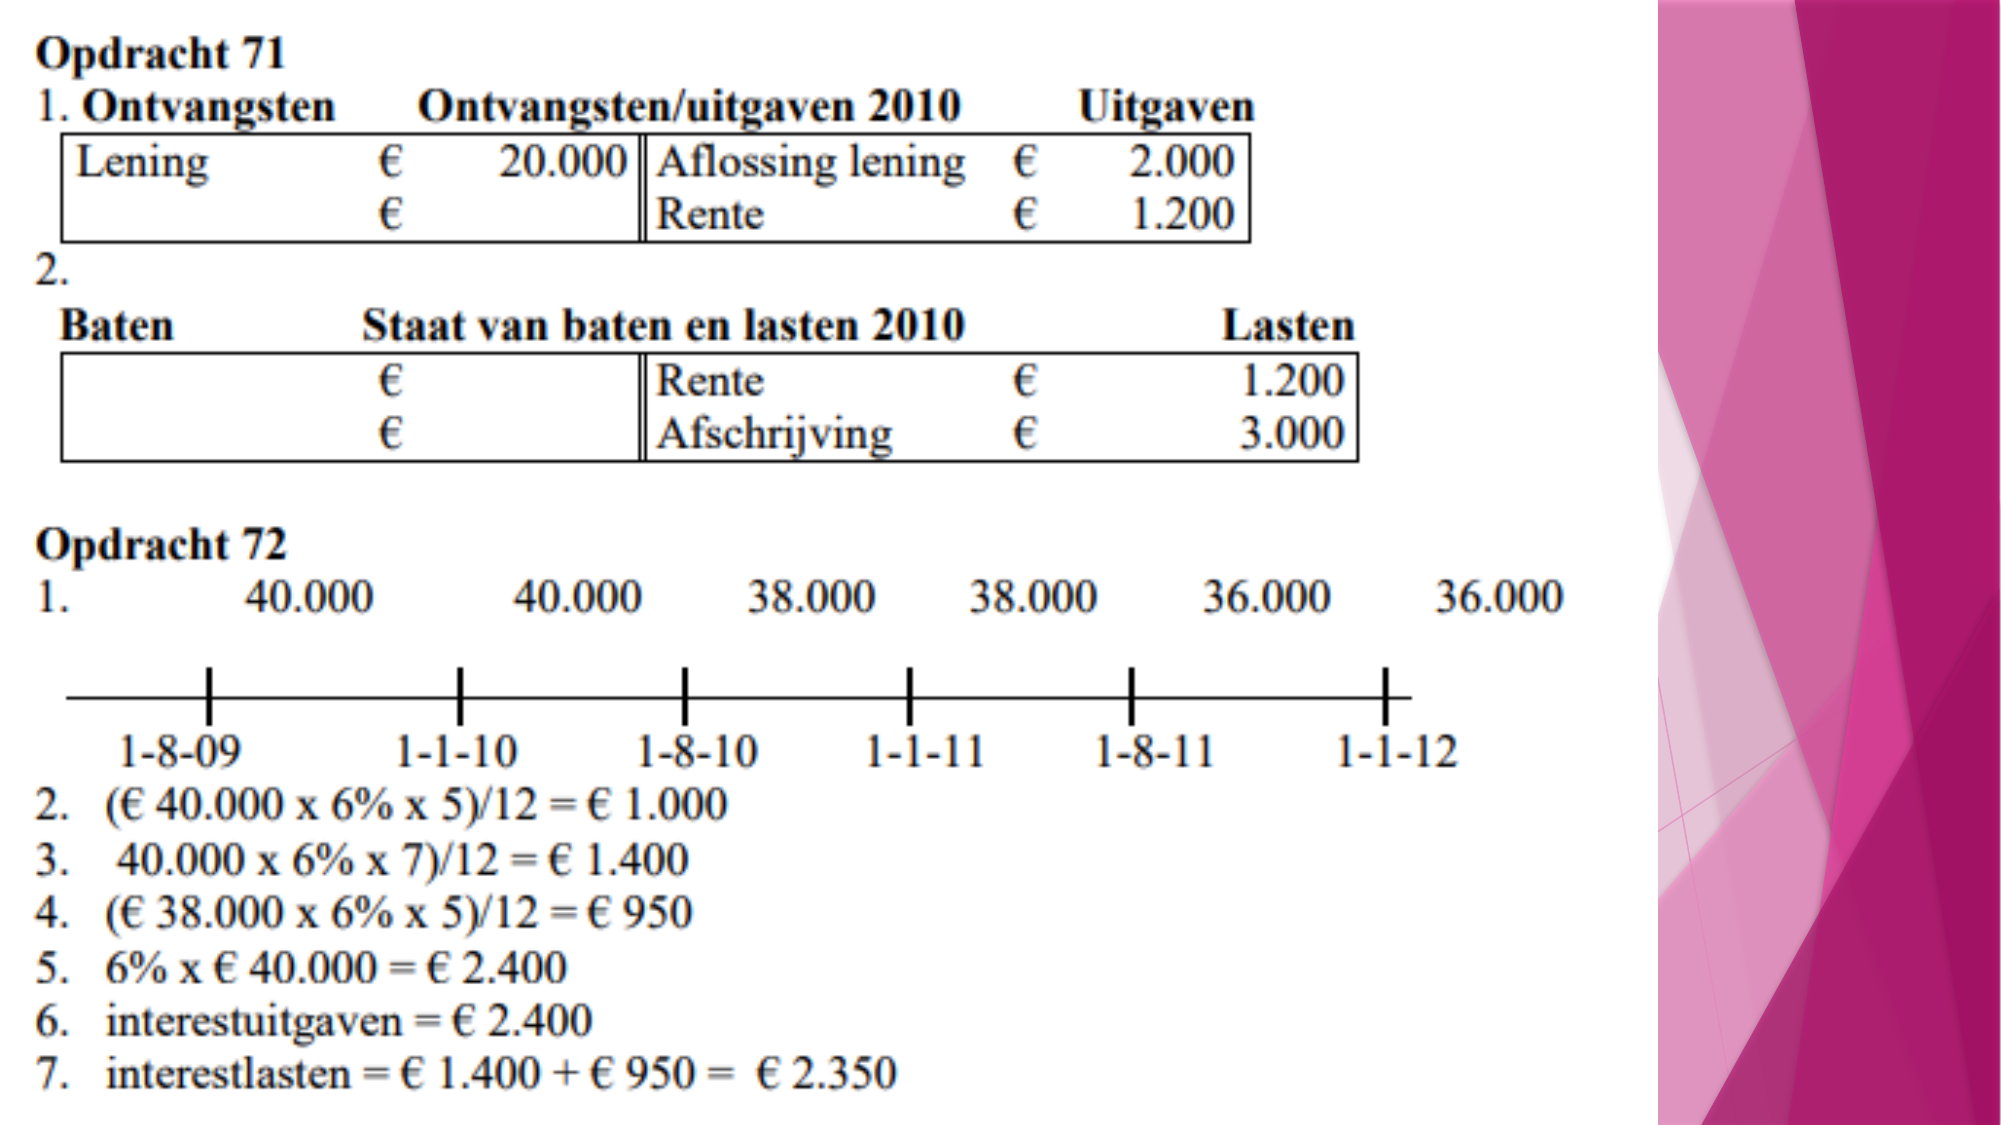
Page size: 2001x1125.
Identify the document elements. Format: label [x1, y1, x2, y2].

picture [0, 0, 1659, 1125]
